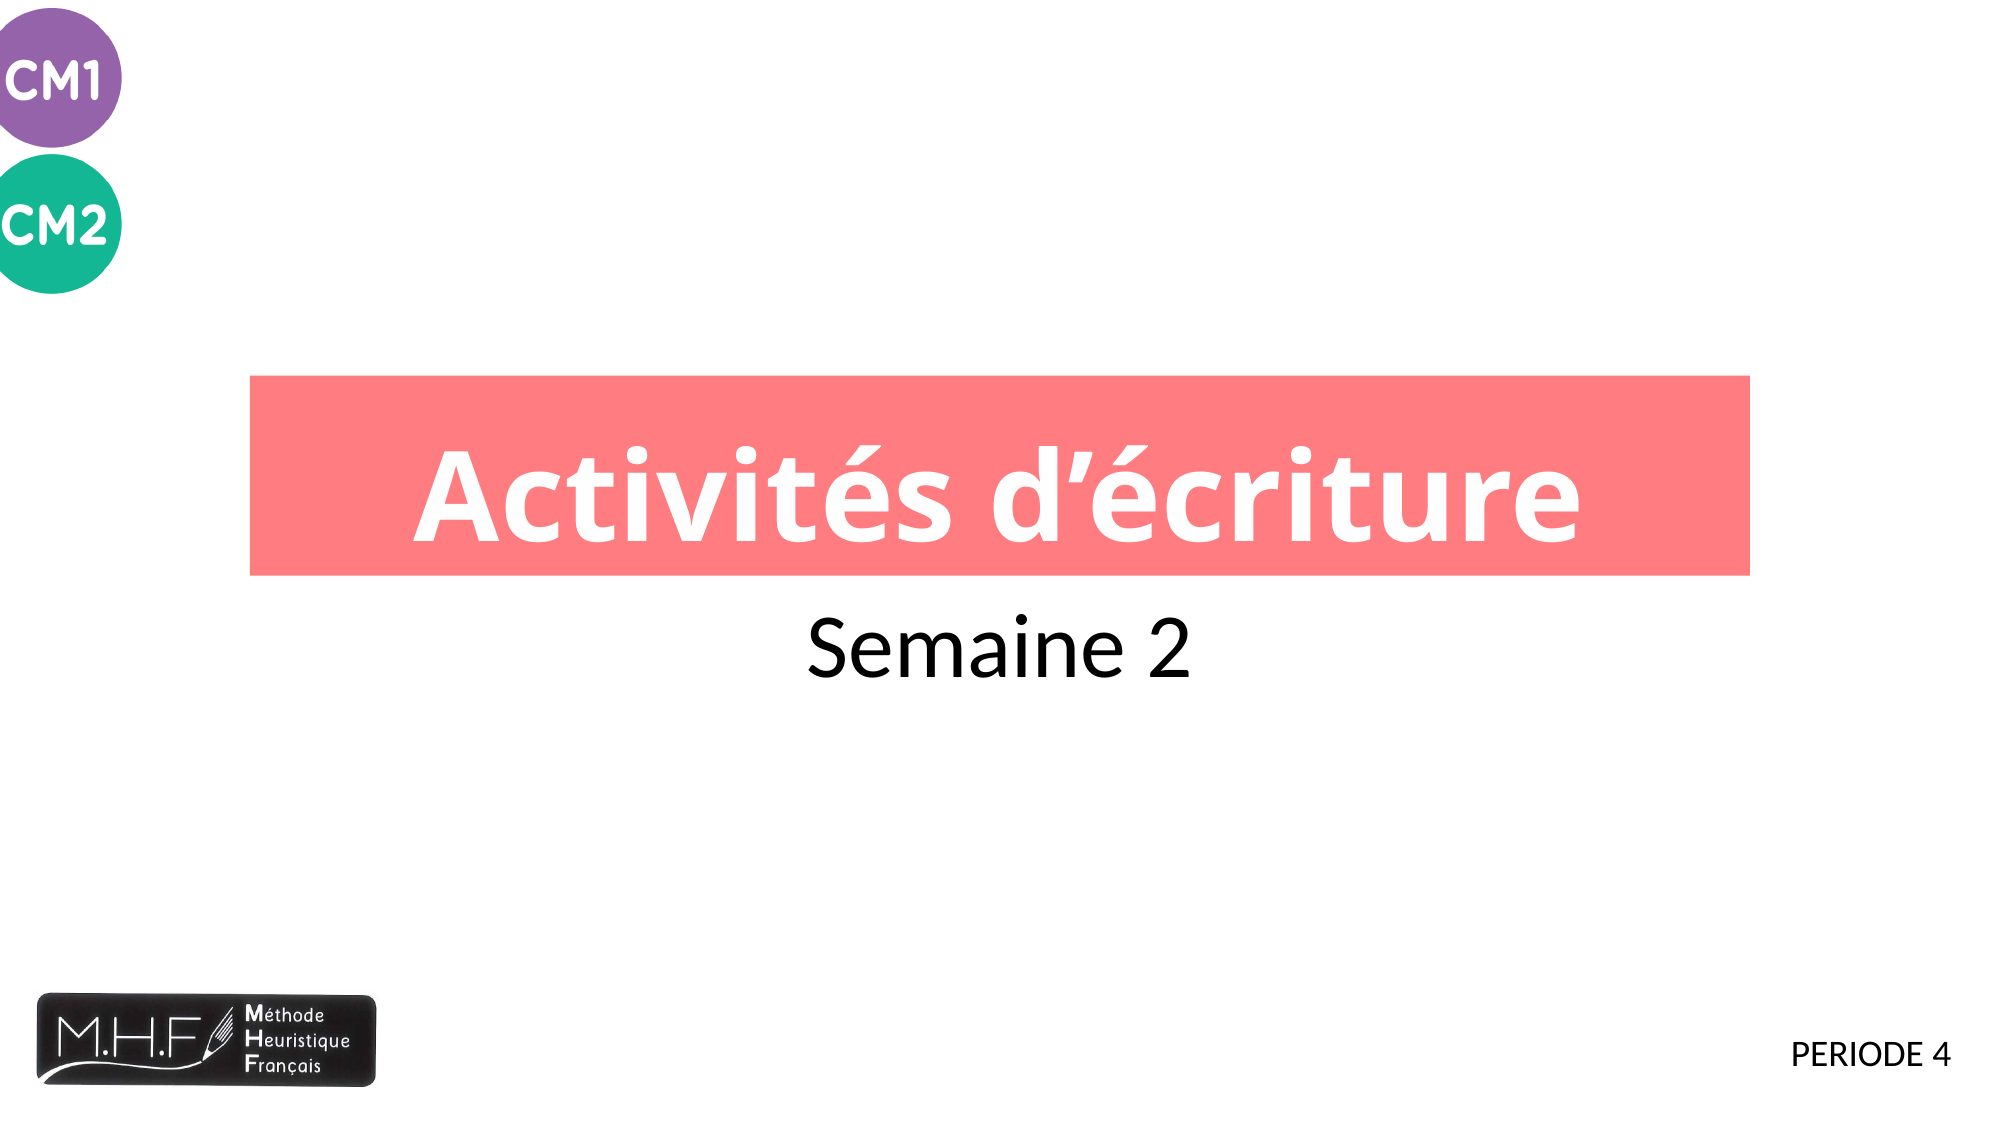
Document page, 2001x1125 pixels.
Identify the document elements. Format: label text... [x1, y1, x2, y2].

subtitle Semaine 2 [249, 590, 1750, 863]
picture [0, 0, 134, 298]
text_box PERIODE 4 [1362, 1021, 1967, 1082]
title Activités d’écriture [249, 375, 1750, 576]
picture [33, 990, 379, 1089]
